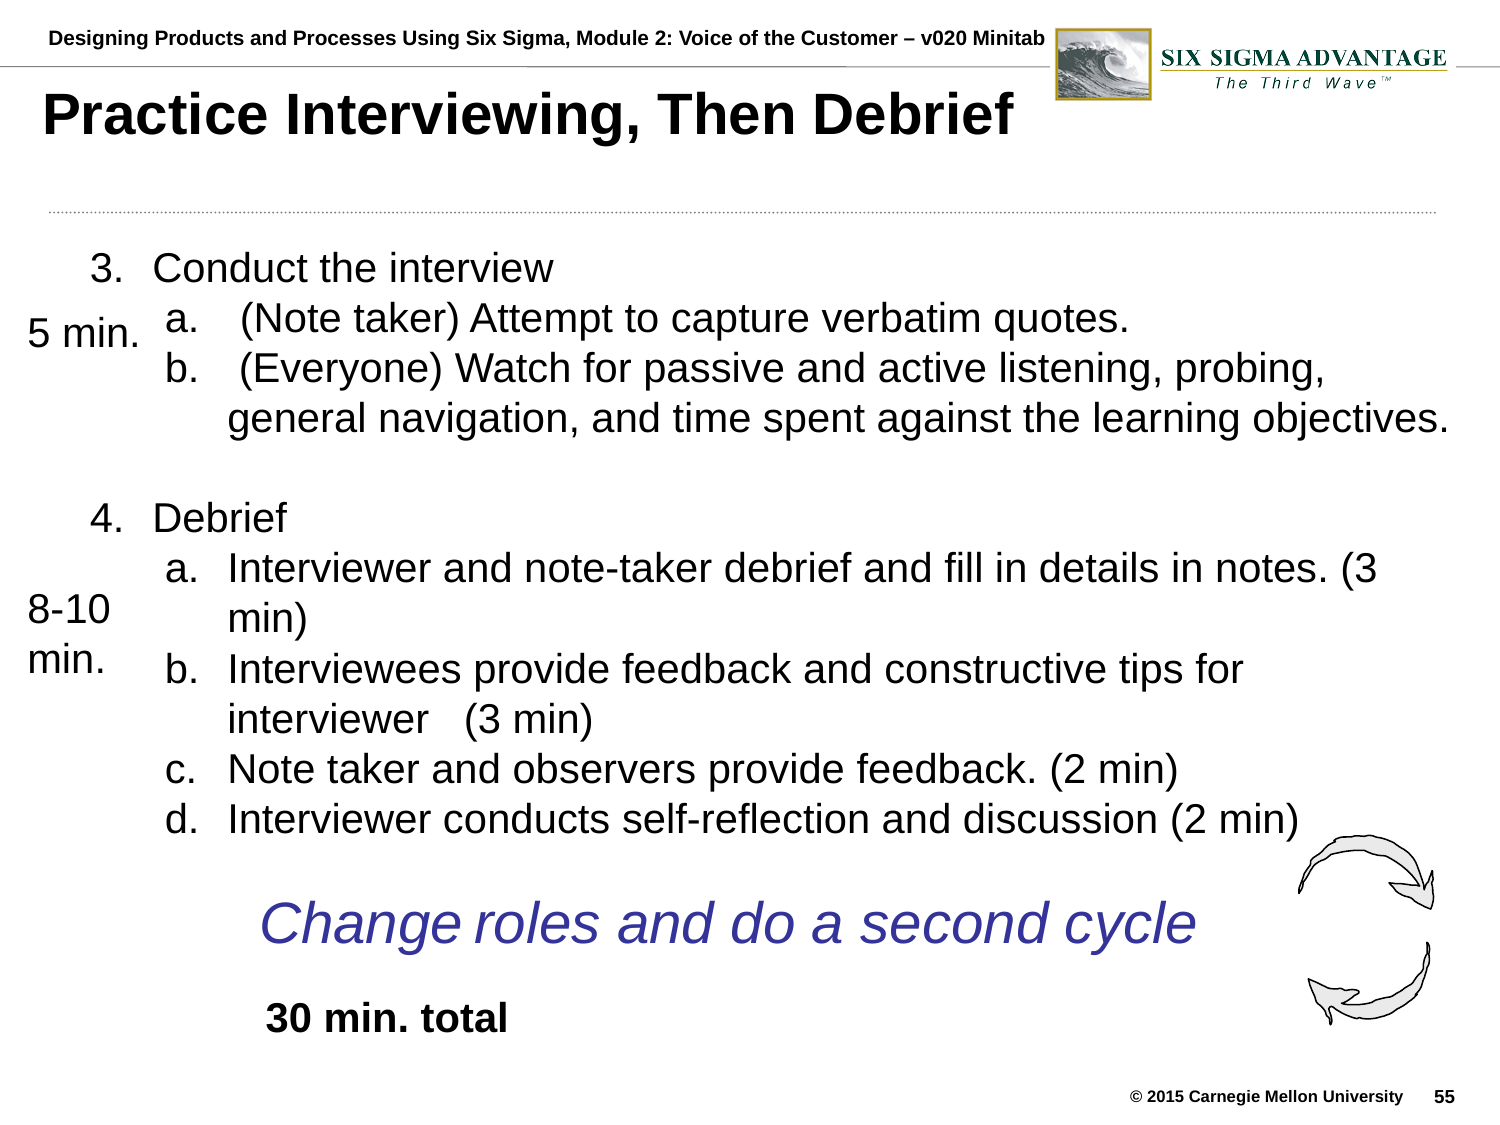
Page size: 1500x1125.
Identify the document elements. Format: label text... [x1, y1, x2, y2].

text_box Conduct the interview (Note taker) Attempt to capture verbatim quotes. (Everyone) Watch for passive and active listening, probing, general navigation, and time spent against the learning objectives. Debrief Interviewer and note-taker debrief and fill in details in notes. (3 min) Interviewees provide feedback and constructive tips for interviewer (3 min) Note taker and observers provide feedback. (2 min) Interviewer conducts self-reflection and discussion (2 min) [75, 233, 1472, 849]
picture [1049, 24, 1456, 104]
text_box 5 min. [12, 298, 181, 363]
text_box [243, 835, 1441, 1017]
title Practice Interviewing, Then Debrief [42, 89, 1438, 146]
text_box 30 min. total [250, 1025, 605, 1048]
text_box 8-10 min. [12, 574, 223, 690]
